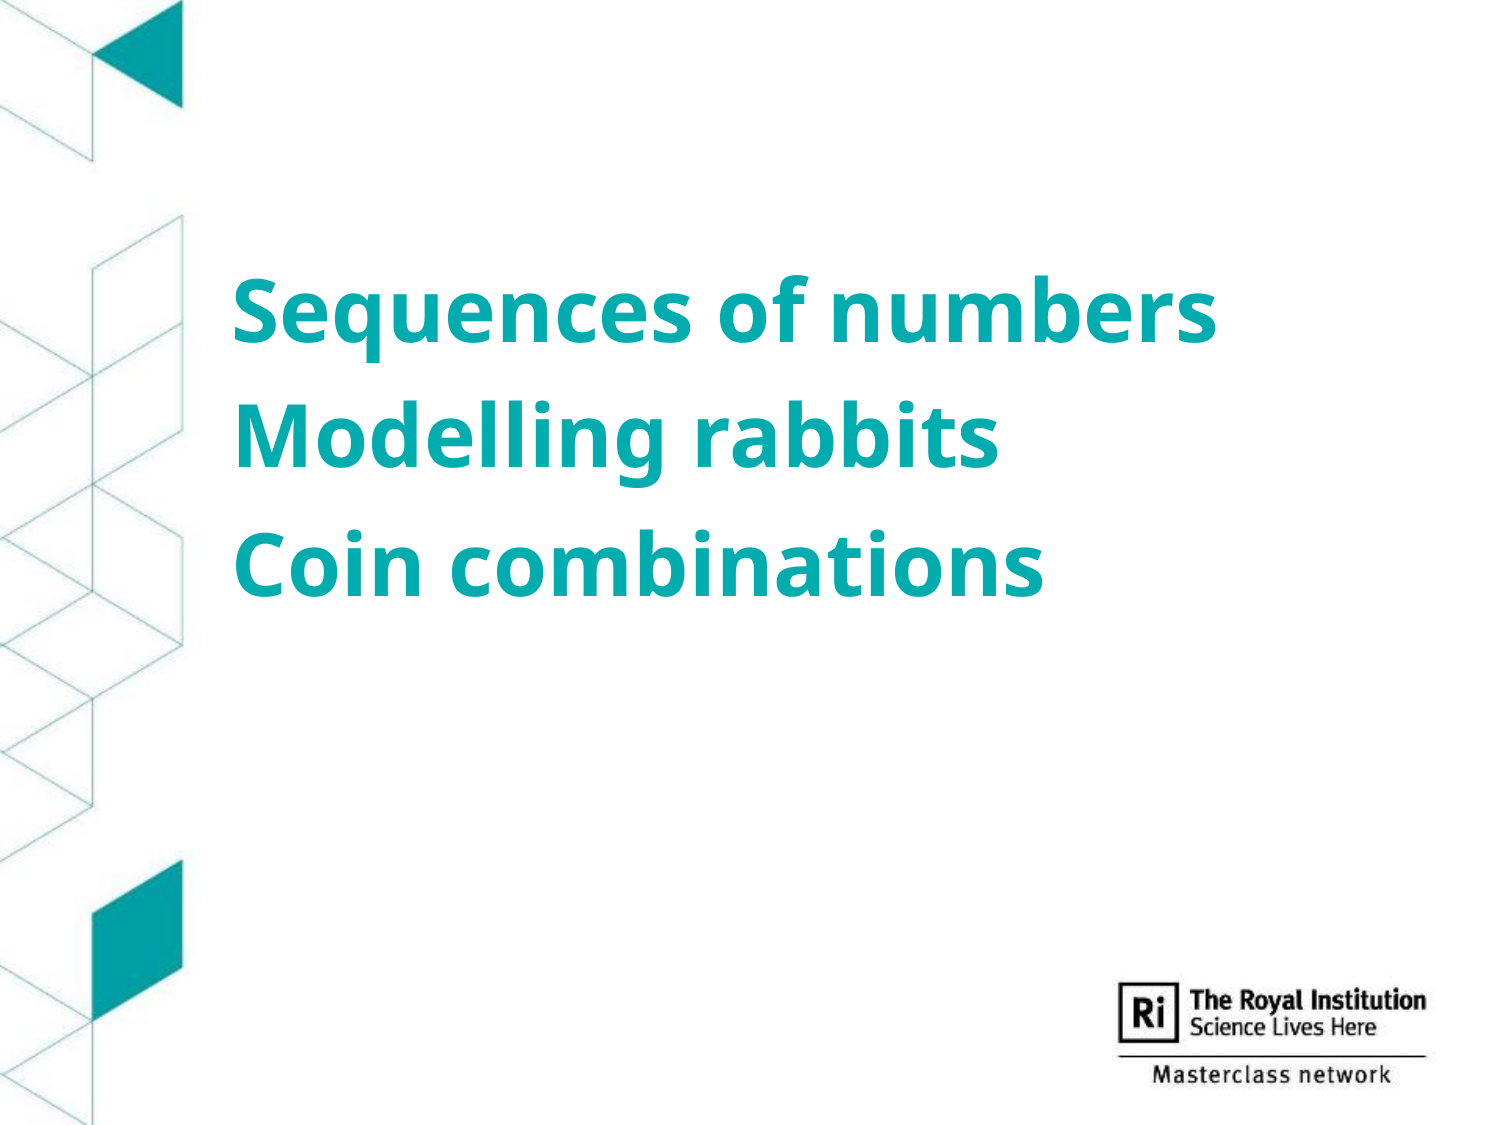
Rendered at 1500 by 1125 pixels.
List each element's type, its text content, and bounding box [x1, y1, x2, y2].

text_box Modelling rabbits [224, 372, 1415, 493]
picture [1112, 975, 1436, 1102]
text_box Coin combinations [224, 501, 1415, 622]
text_box Sequences of numbers [224, 247, 1415, 368]
picture [0, 0, 215, 1125]
